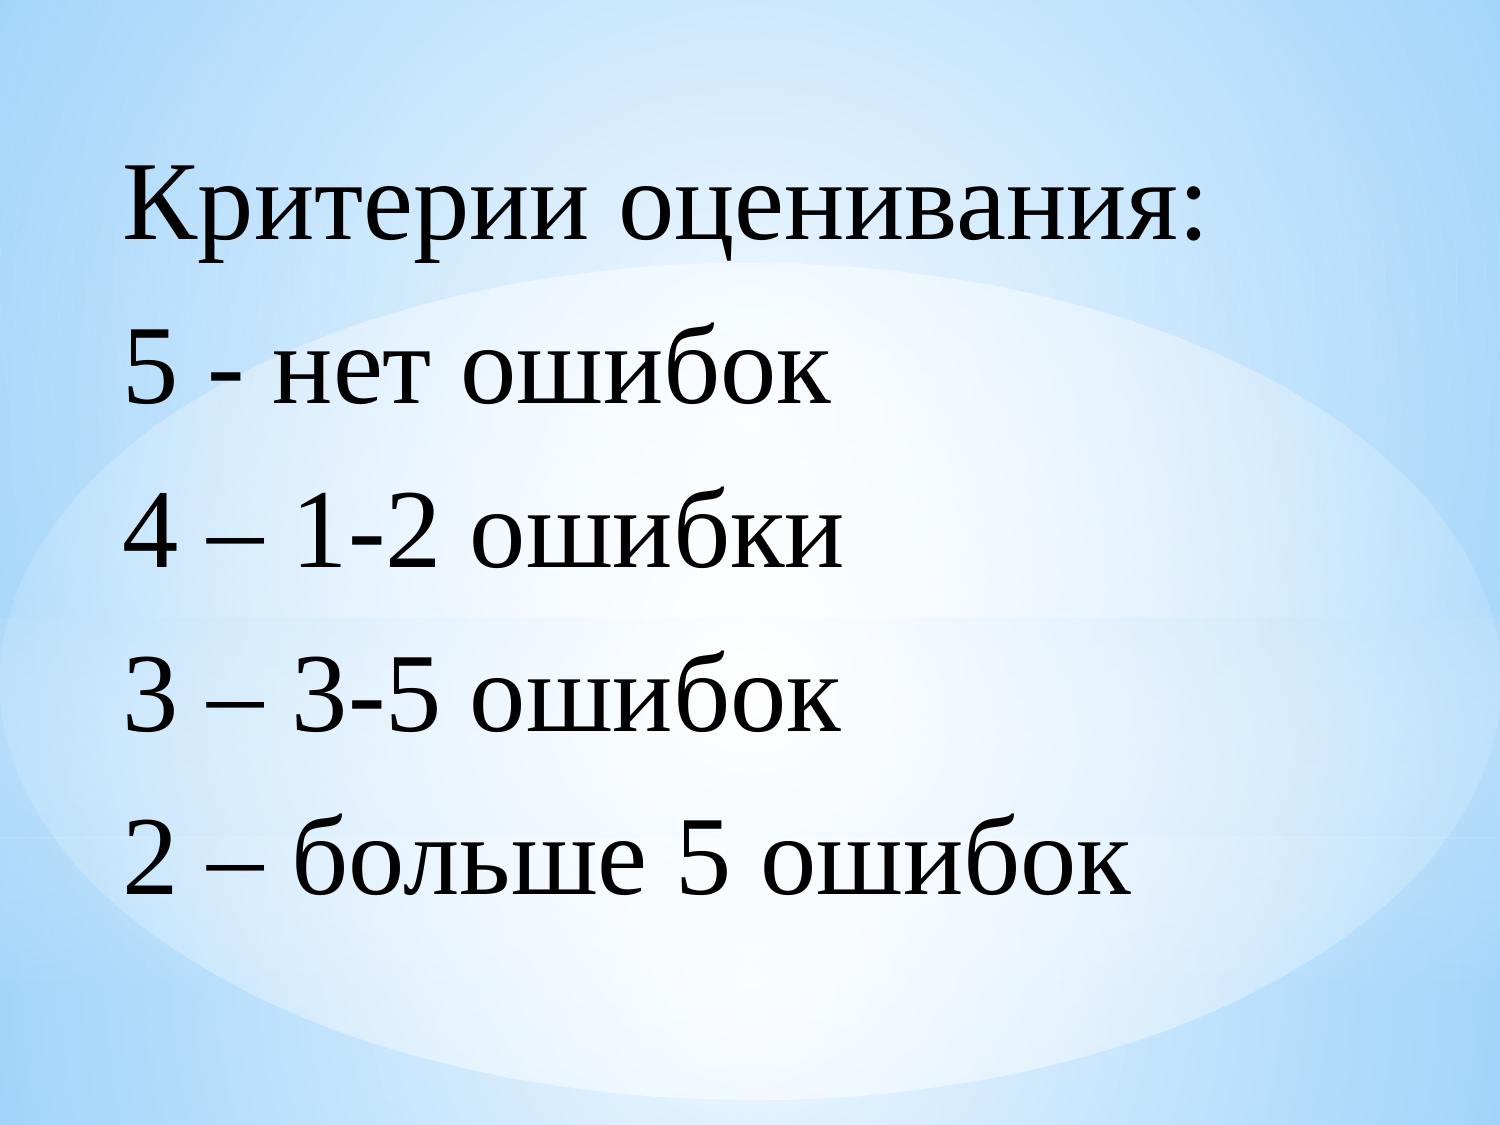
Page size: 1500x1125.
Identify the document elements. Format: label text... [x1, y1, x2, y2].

list Критерии оценивания: 5 - нет ошибок 4 – 1-2 ошибки 3 – 3-5 ошибок 2 – больше 5 ошибок [100, 120, 1412, 1059]
